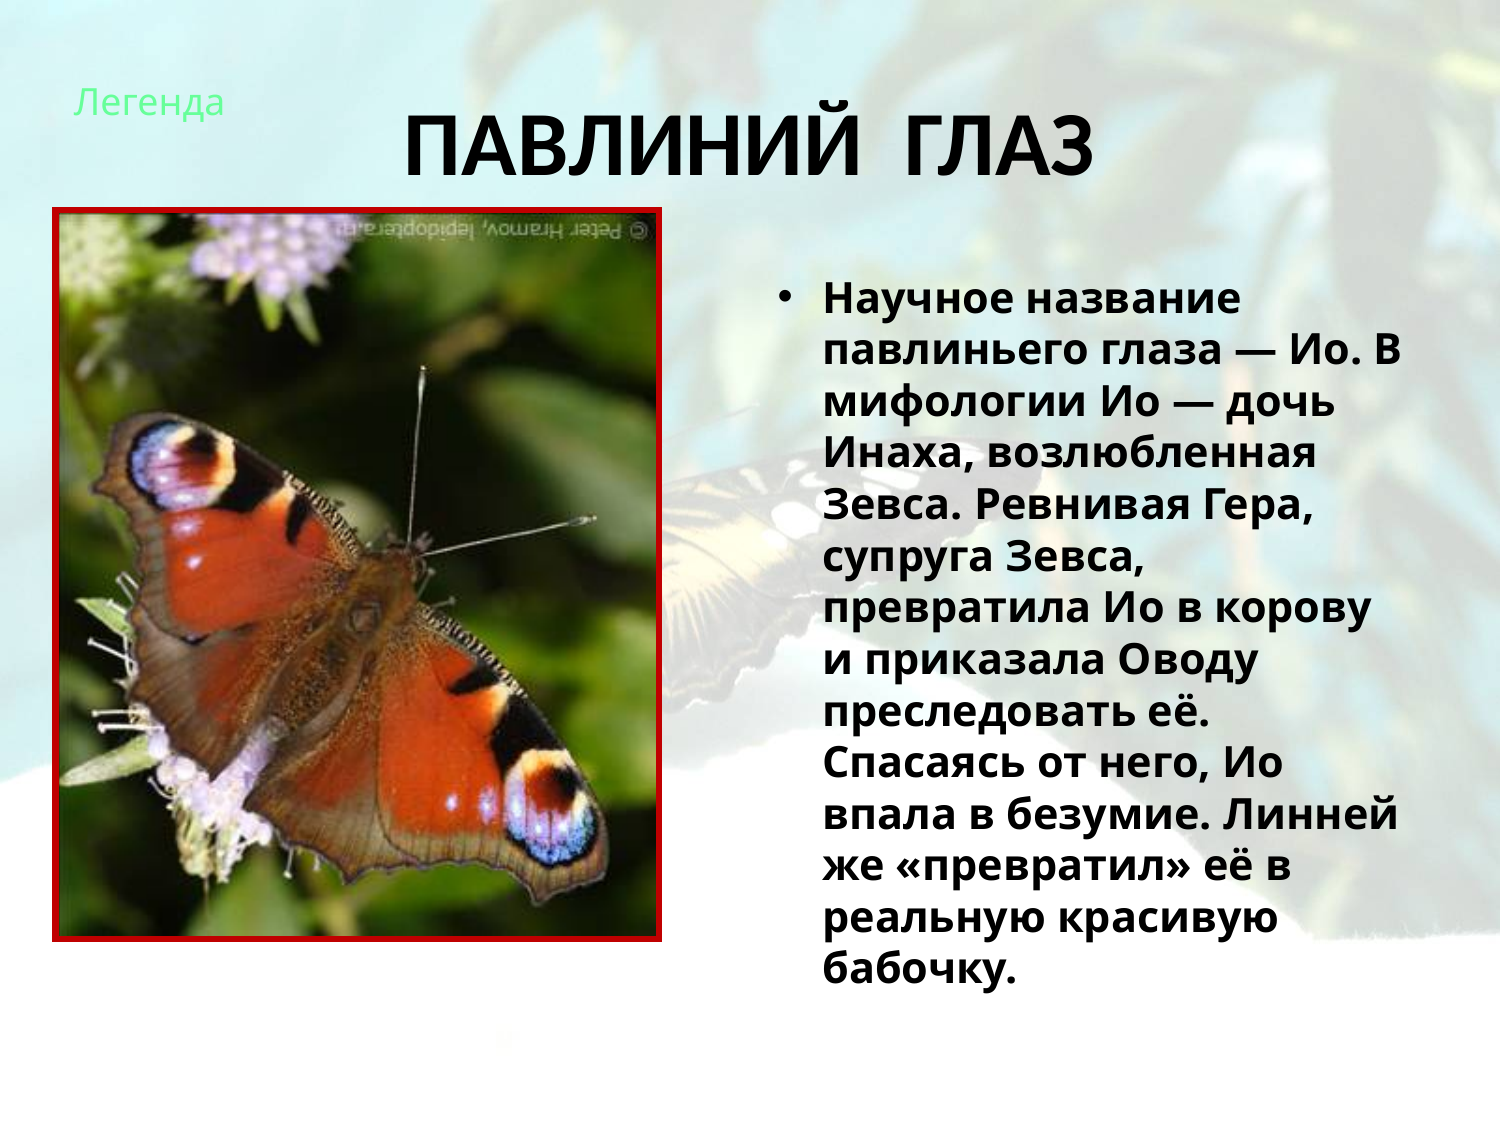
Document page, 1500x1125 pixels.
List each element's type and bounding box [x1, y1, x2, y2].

picture [0, 0, 1500, 1125]
list [58, 212, 657, 937]
